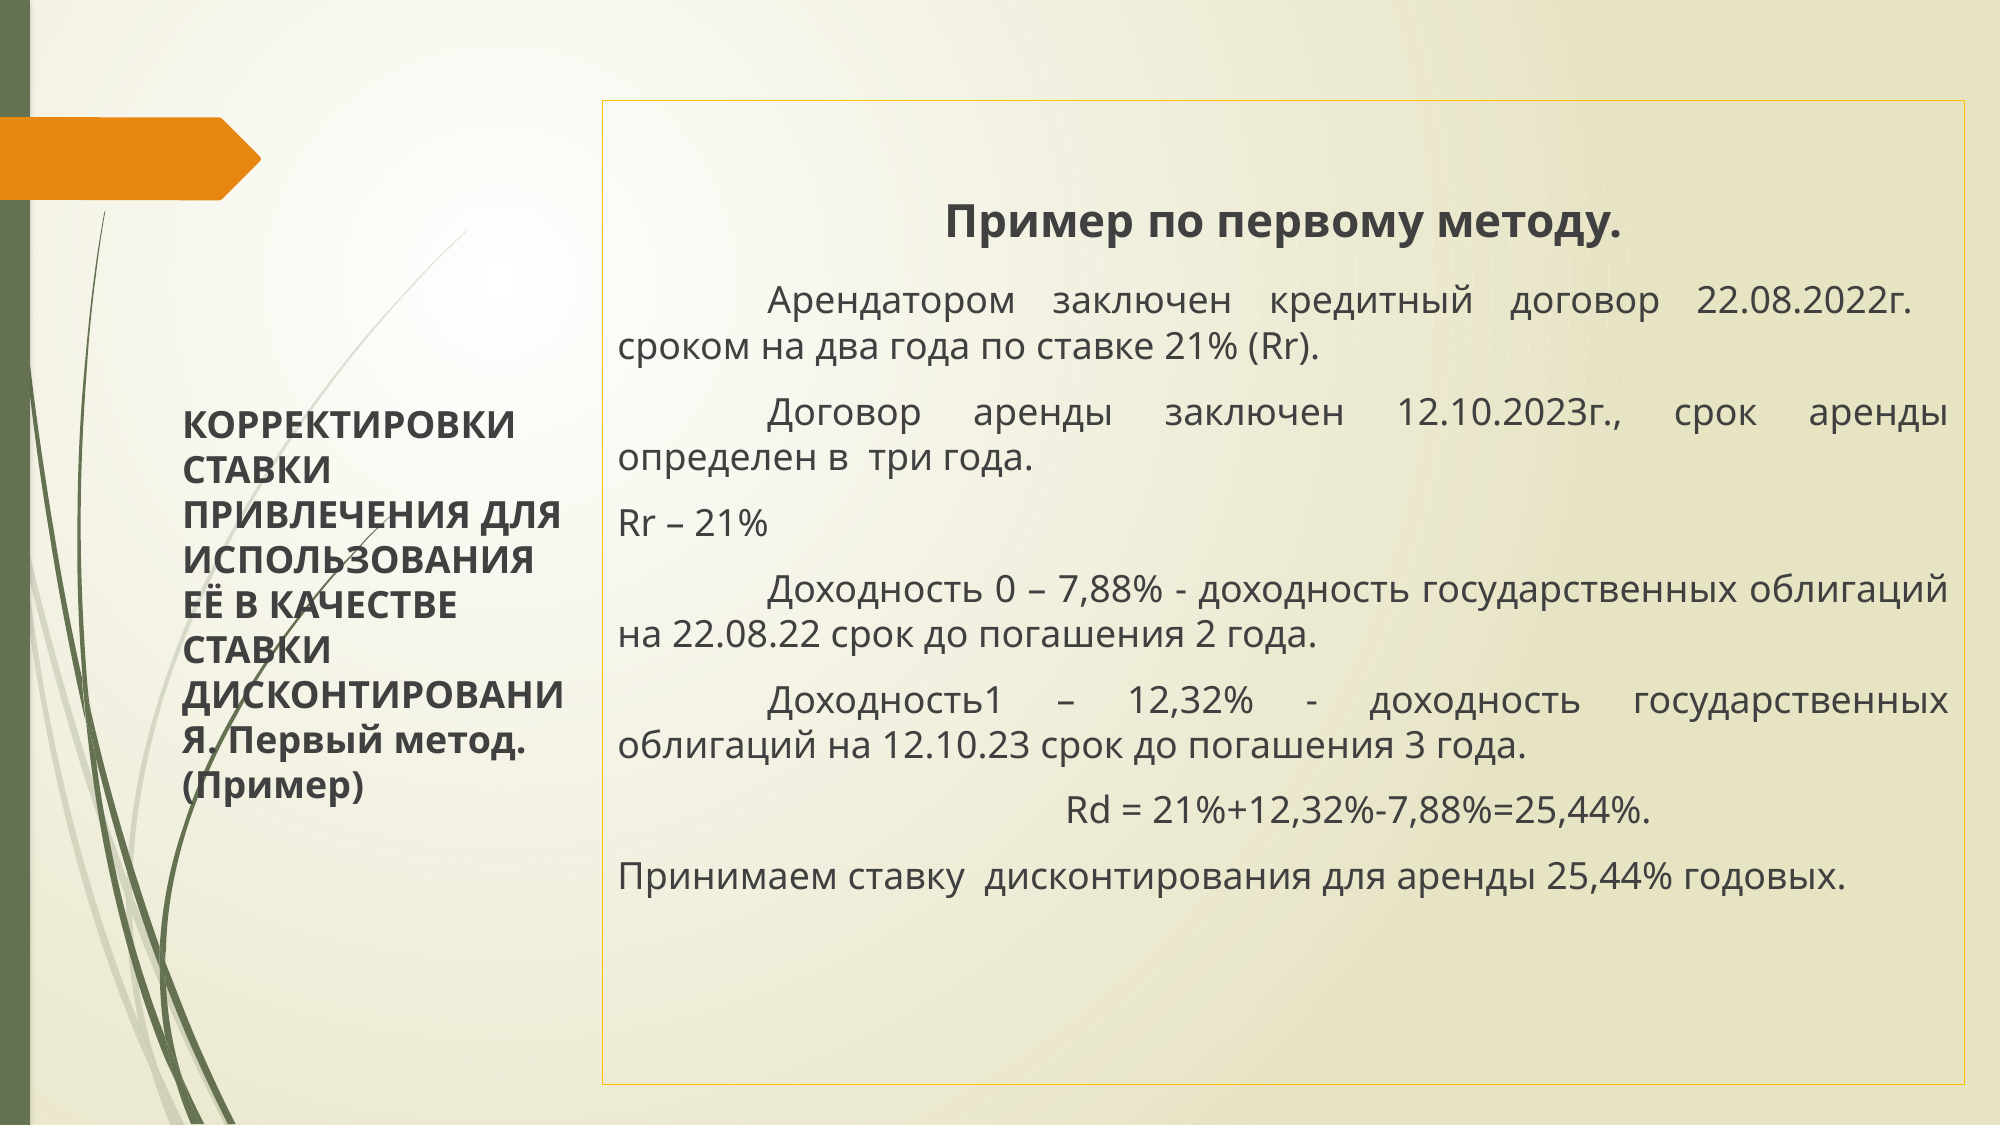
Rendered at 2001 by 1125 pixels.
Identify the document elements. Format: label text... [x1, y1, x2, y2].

list Пример по первому методу. Арендатором заключен кредитный договор 22.08.2022г. сроком на два года по ставке 21% (Rr). Договор аренды заключен 12.10.2023г., срок аренды определен в три года. Rr – 21% Доходность 0 – 7,88% - доходность государственных облигаций на 22.08.22 срок до погашения 2 года. Доходность1 – 12,32% - доходность государственных облигаций на 12.10.23 срок до погашения 3 года. Rd = 21%+12,32%-7,88%=25,44%. Принимаем ставку дисконтирования для аренды 25,44% годовых. [602, 100, 1965, 1085]
list КОРРЕКТИРОВКИ СТАВКИ ПРИВЛЕЧЕНИЯ ДЛЯ ИСПОЛЬЗОВАНИЯ ЕЁ В КАЧЕСТВЕ СТАВКИ ДИСКОНТИРОВАНИЯ. Первый метод. (Пример) [167, 262, 603, 962]
